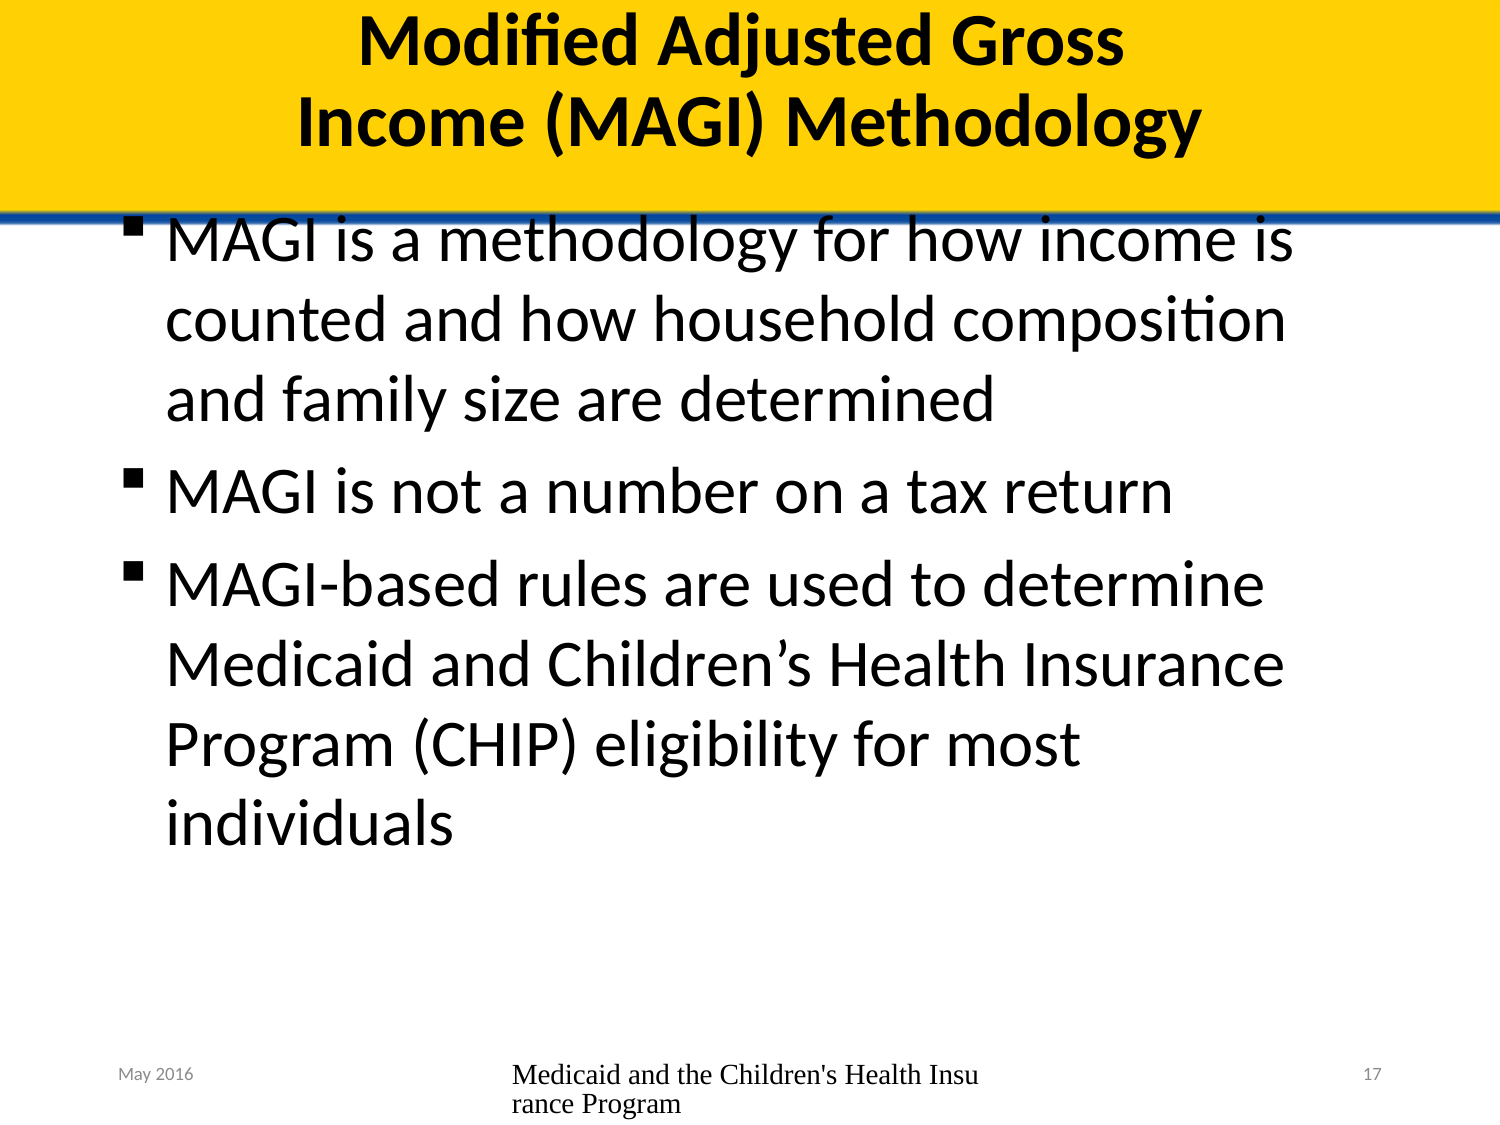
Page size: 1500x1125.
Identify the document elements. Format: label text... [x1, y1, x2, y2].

slide_number 17 [1059, 1042, 1397, 1103]
footer Medicaid and the Children's Health Insurance Program [496, 1042, 1004, 1103]
title Modified Adjusted Gross Income (MAGI) Methodology [103, 2, 1397, 161]
picture [0, 0, 1500, 1125]
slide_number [103, 1042, 441, 1103]
list MAGI is a methodology for how income is counted and how household composition and family size are determined MAGI is not a number on a tax return MAGI-based rules are used to determine Medicaid and Children’s Health Insurance Program (CHIP) eligibility for most individuals [103, 186, 1397, 1014]
